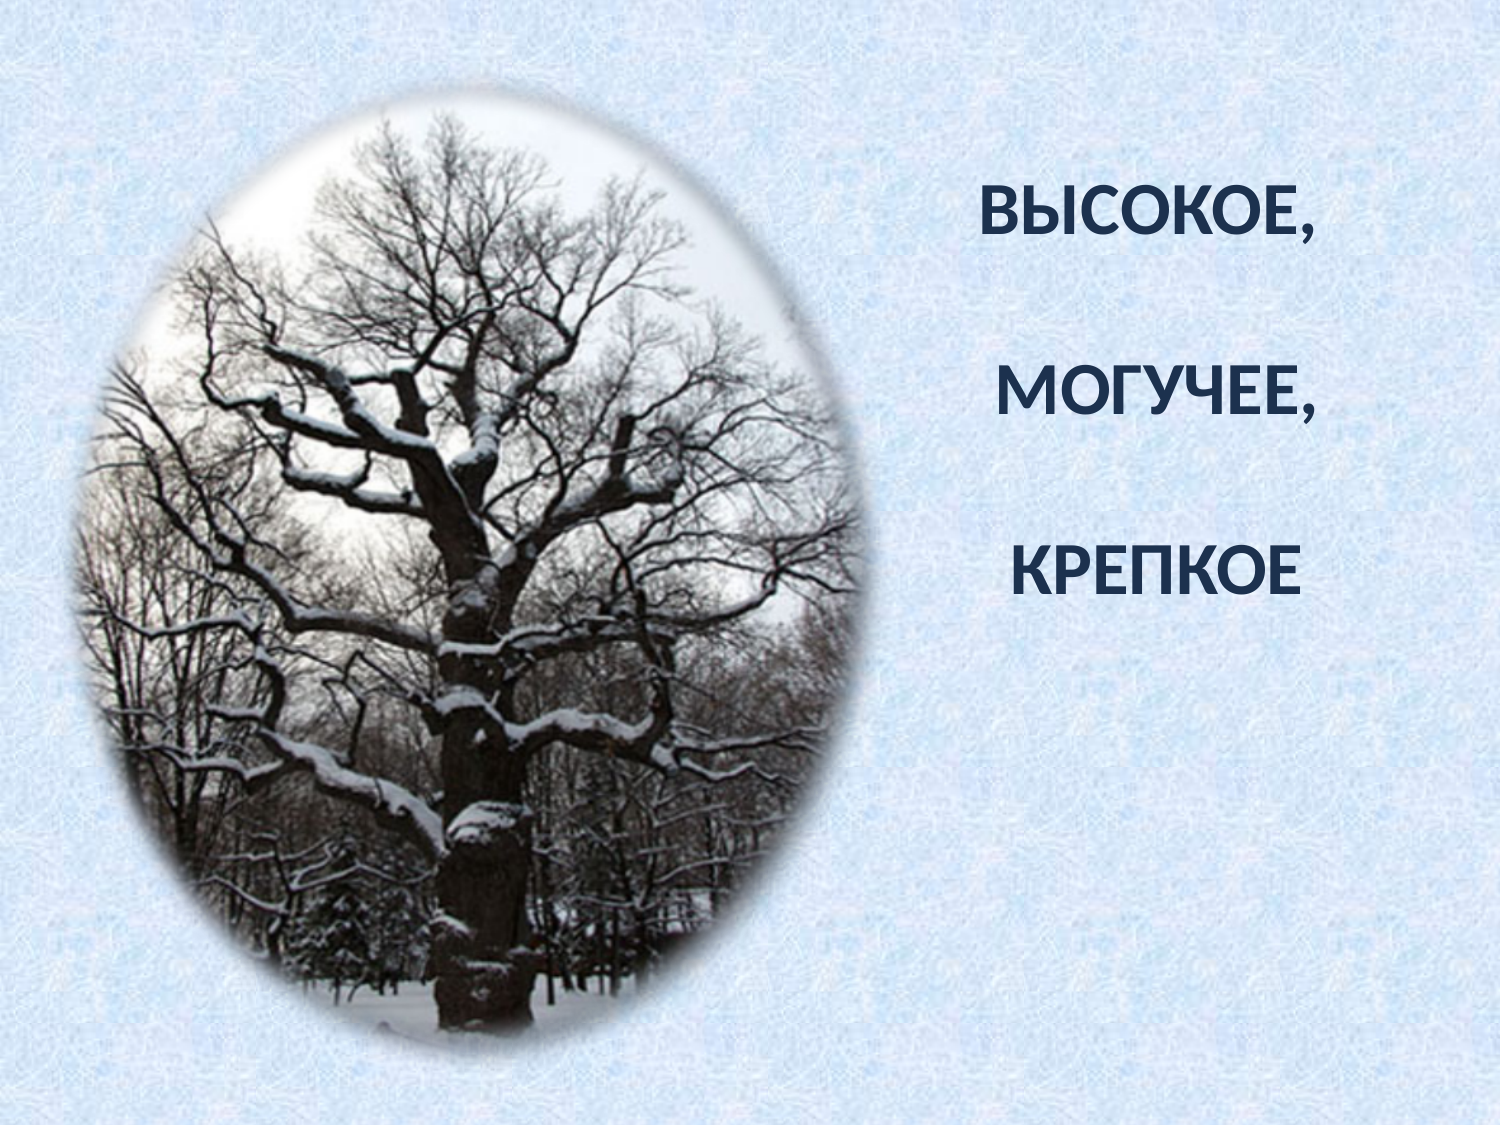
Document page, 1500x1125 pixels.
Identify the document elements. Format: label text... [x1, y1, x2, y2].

text_box Высокое, могучее, крепкое [913, 152, 1383, 618]
picture [0, 0, 1500, 1125]
